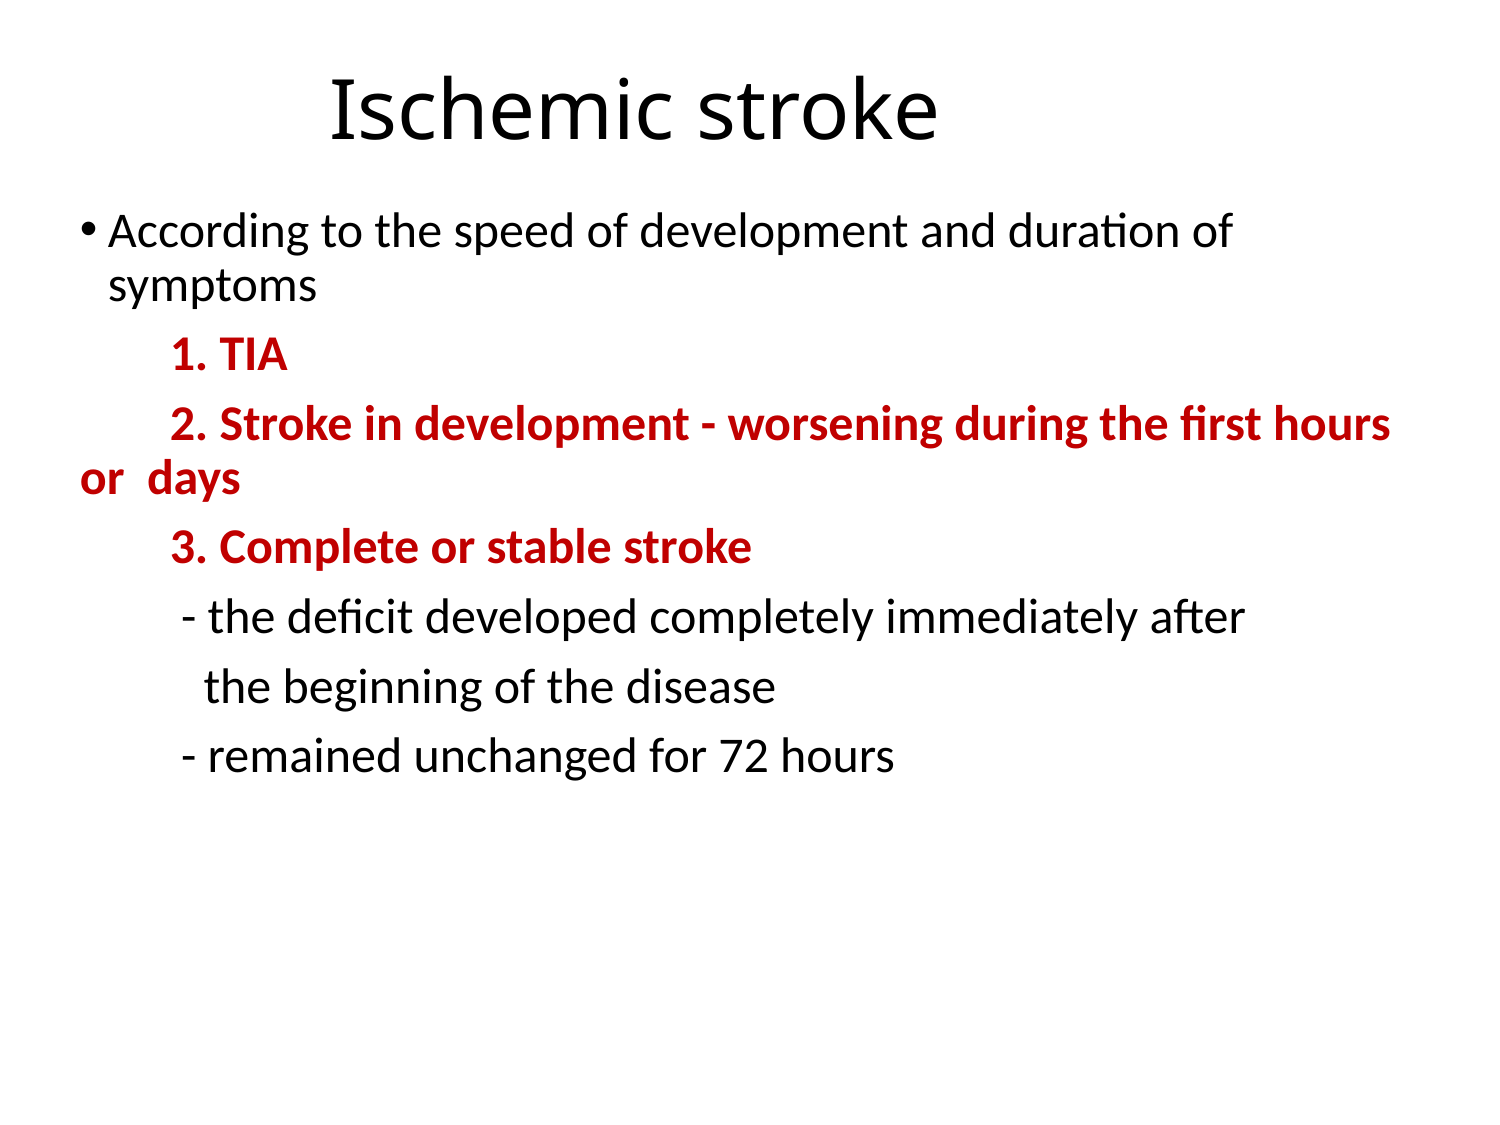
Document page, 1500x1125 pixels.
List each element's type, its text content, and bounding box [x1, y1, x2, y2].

title Ischemic stroke [75, 40, 1451, 185]
list According to the speed of development and duration of symptoms 1. TIA 2. Stroke in development - worsening during the first hours or days 3. Complete or stable stroke - the deficit developed completely immediately after the beginning of the disease - remained unchanged for 72 hours [64, 196, 1451, 1125]
